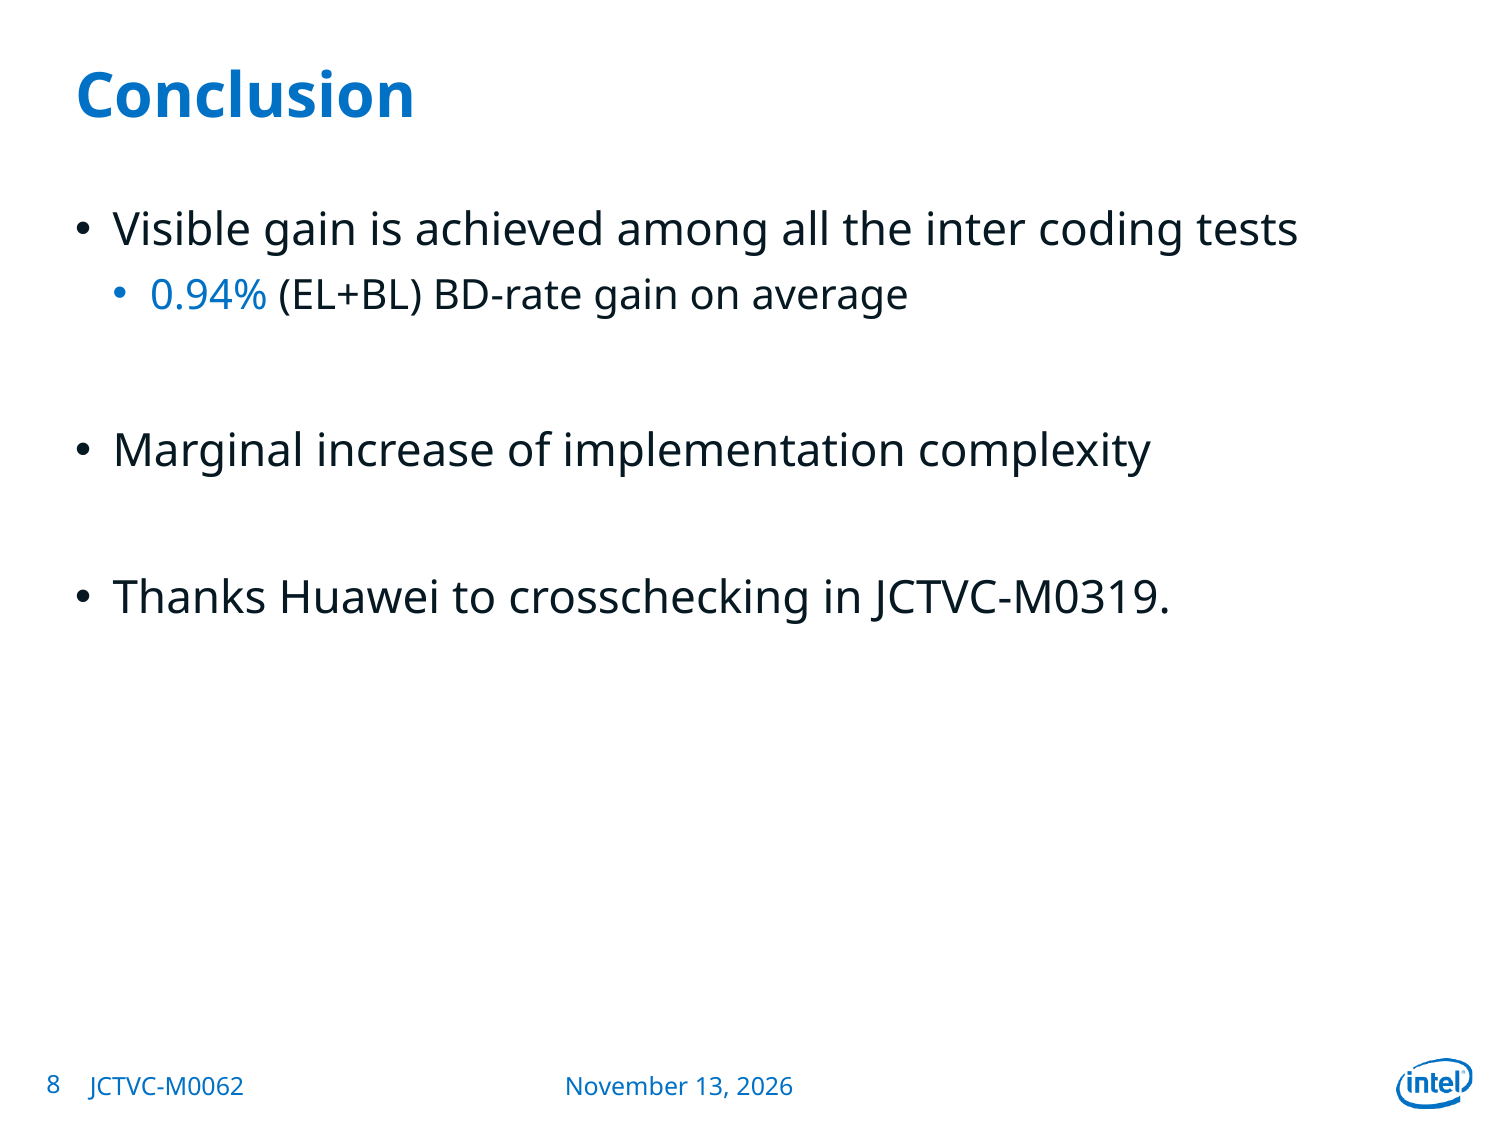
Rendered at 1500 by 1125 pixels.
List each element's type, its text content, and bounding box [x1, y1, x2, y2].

title Conclusion [75, 67, 1425, 175]
footer JCTVC-M0062 [75, 1062, 549, 1109]
picture [1396, 1058, 1473, 1109]
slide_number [549, 1062, 844, 1109]
list Visible gain is achieved among all the inter coding tests 0.94% (EL+BL) BD-rate gain on average Marginal increase of implementation complexity Thanks Huawei to crosschecking in JCTVC-M0319. [75, 200, 1425, 975]
slide_number 8 [0, 1062, 75, 1109]
